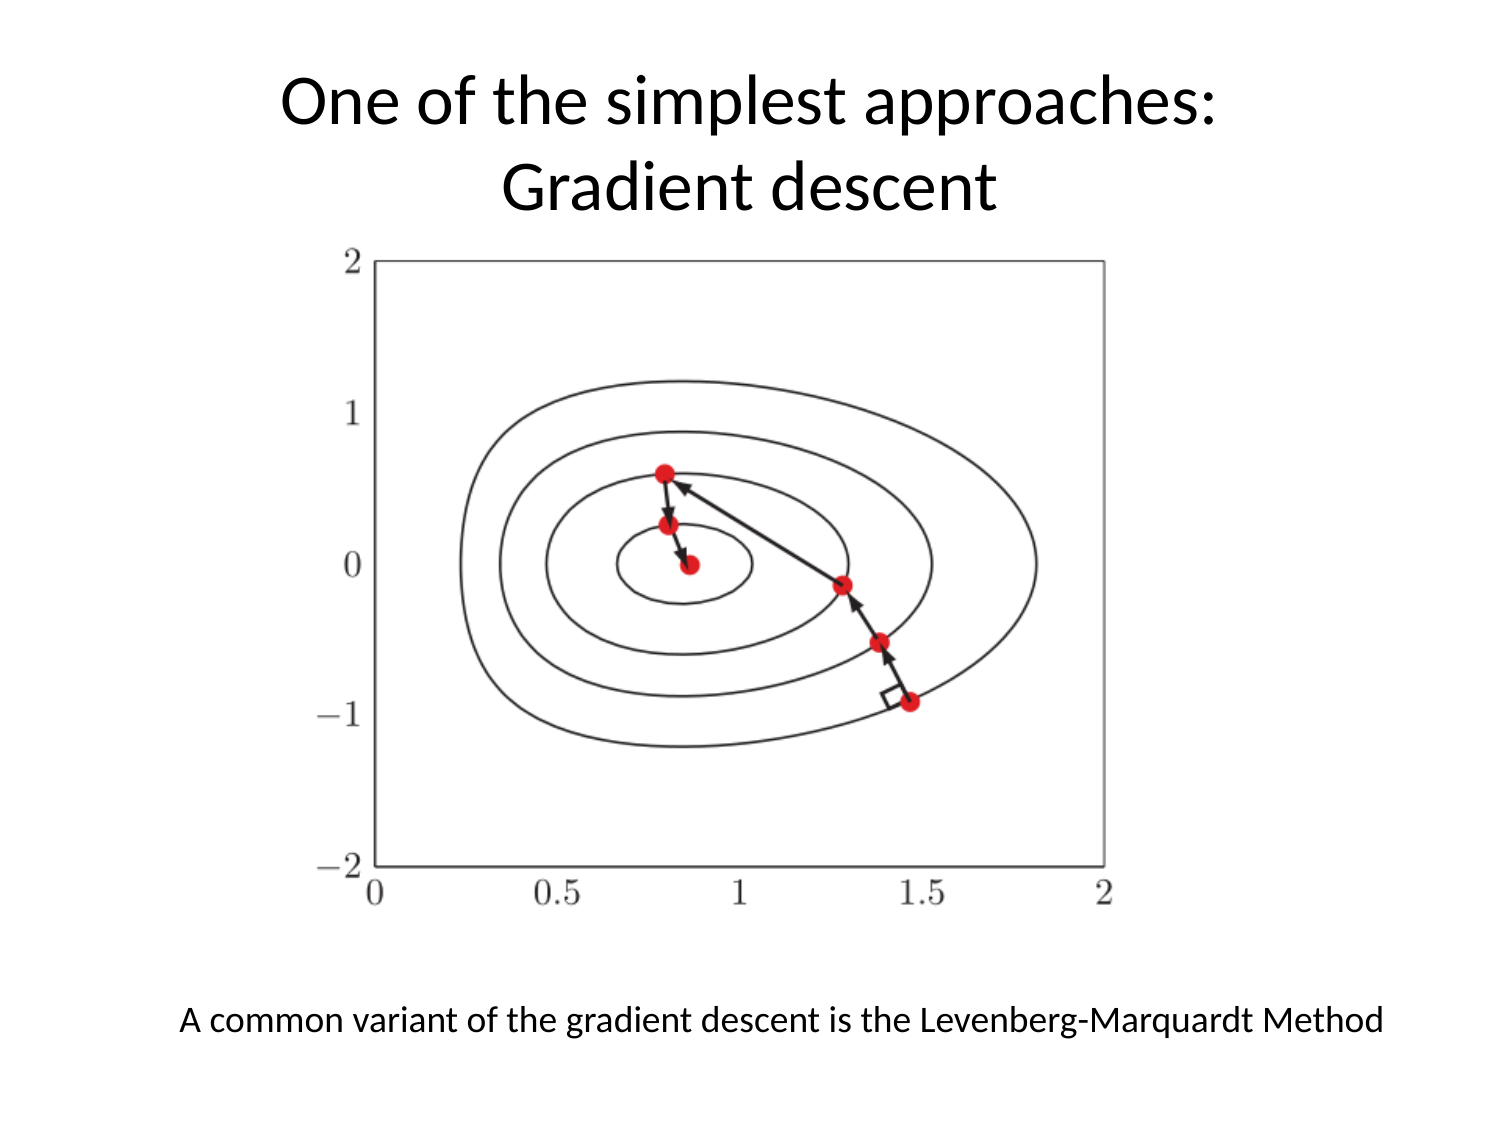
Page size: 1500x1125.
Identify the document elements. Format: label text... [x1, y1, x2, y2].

text_box A common variant of the gradient descent is the Levenberg-Marquardt Method [164, 987, 1401, 1048]
title One of the simplest approaches: Gradient descent [75, 45, 1425, 233]
picture [299, 237, 1203, 948]
